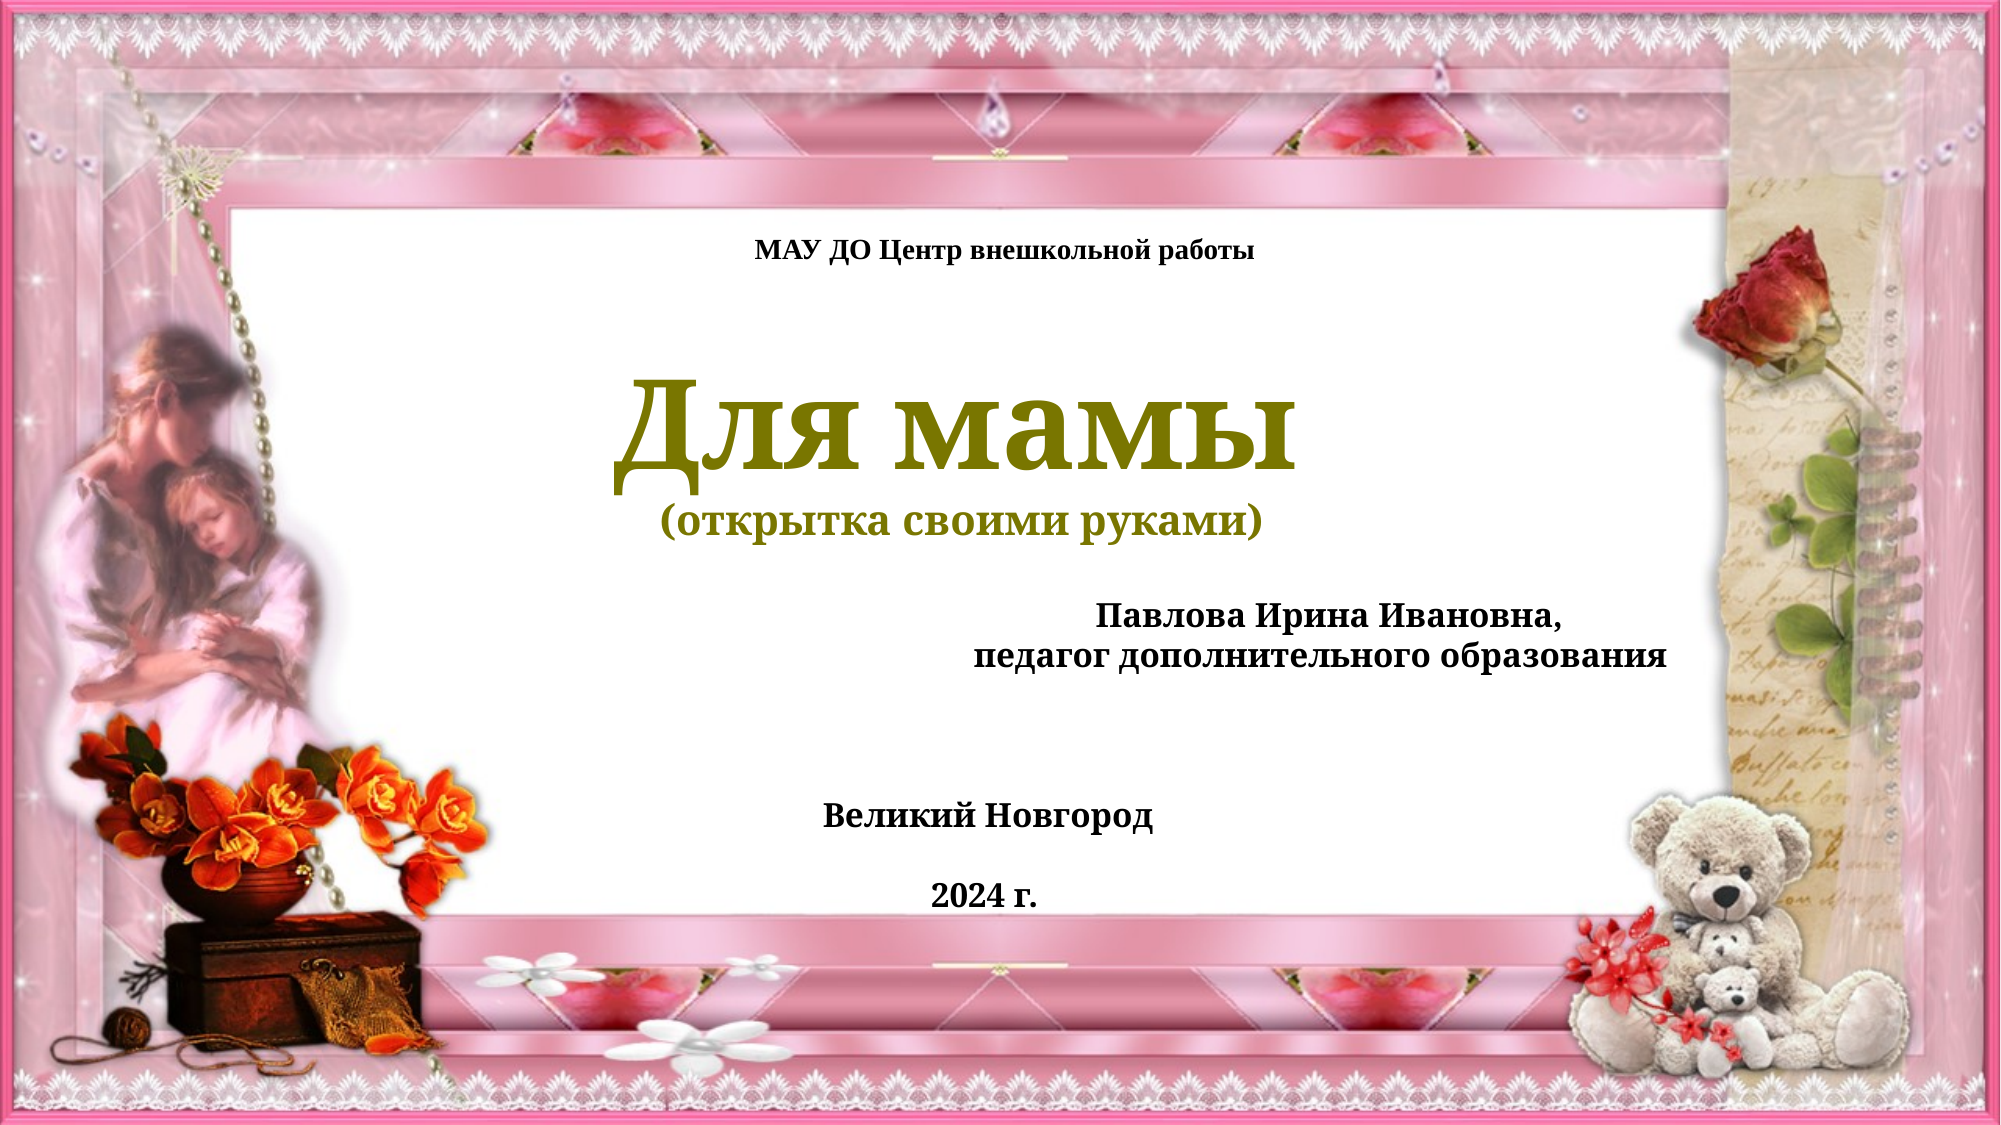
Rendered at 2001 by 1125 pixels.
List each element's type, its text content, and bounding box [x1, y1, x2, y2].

picture [0, 0, 2001, 1125]
text_box Для мамы (открытка своими руками) Павлова Ирина Ивановна, педагог дополнительного образования Великий Новгород 2024 г. [282, 304, 1695, 961]
text_box МАУ ДО Центр внешкольной работы [0, 187, 2000, 273]
text_box [1080, 708, 1687, 1039]
